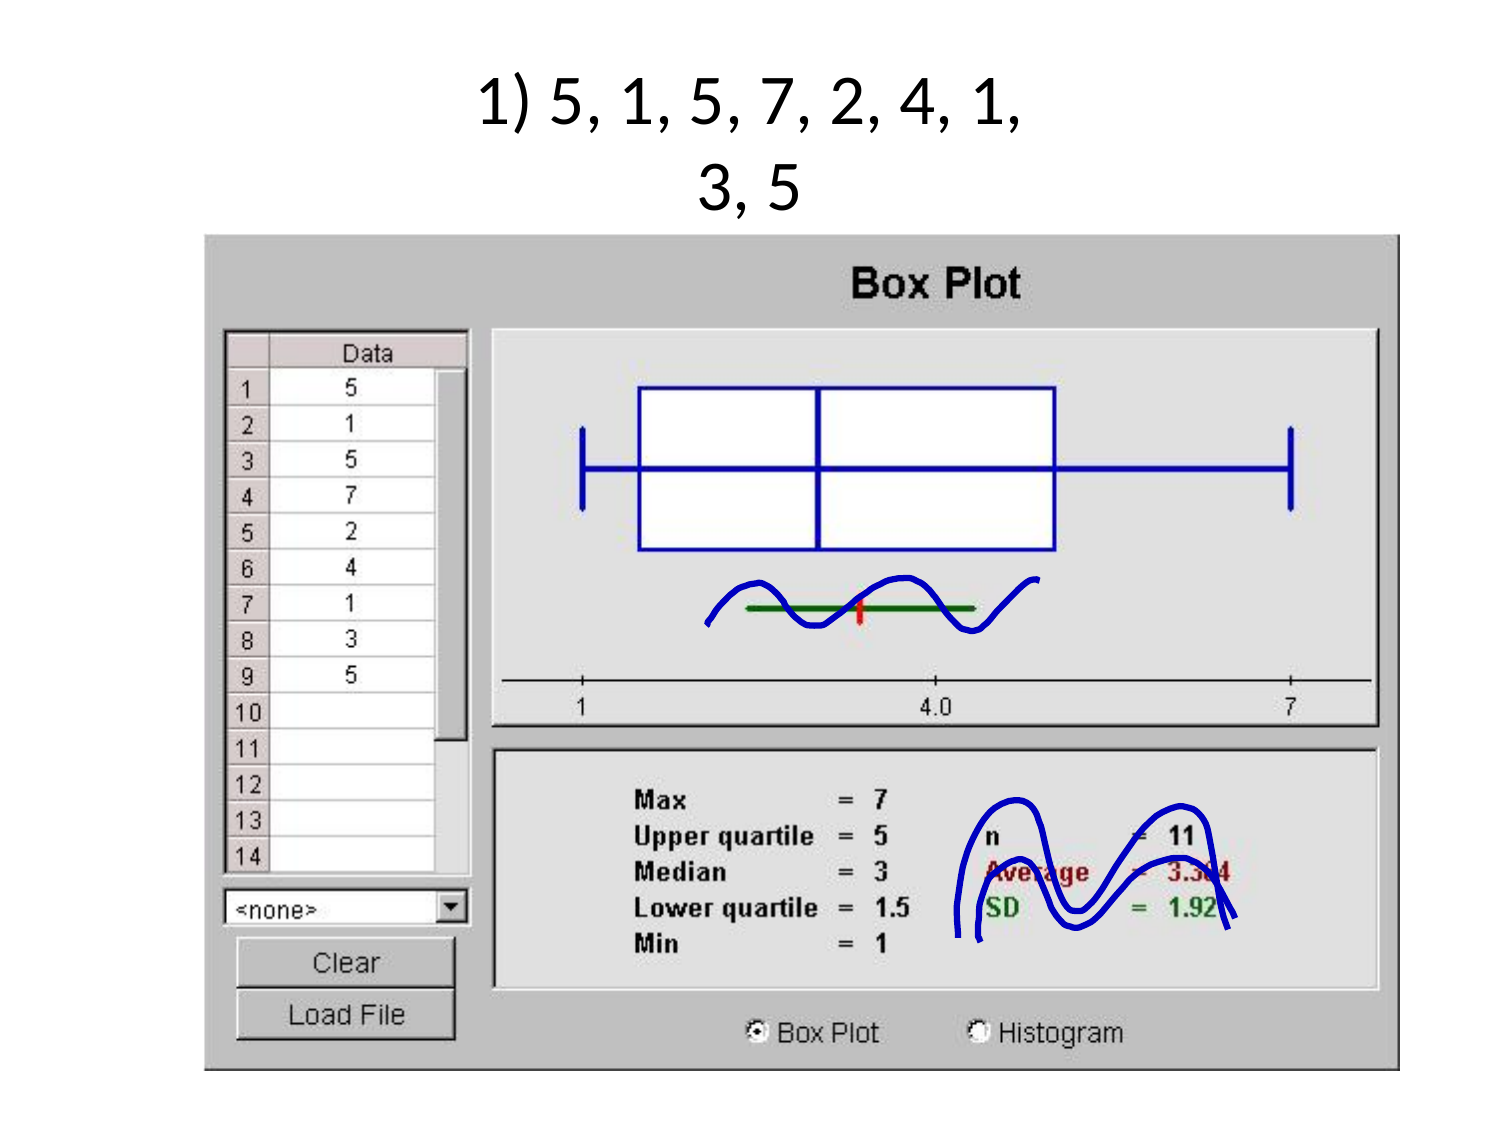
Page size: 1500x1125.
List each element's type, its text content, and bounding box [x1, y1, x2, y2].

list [203, 232, 1401, 1071]
title 1) 5, 1, 5, 7, 2, 4, 1, 3, 5 [75, 45, 1425, 233]
